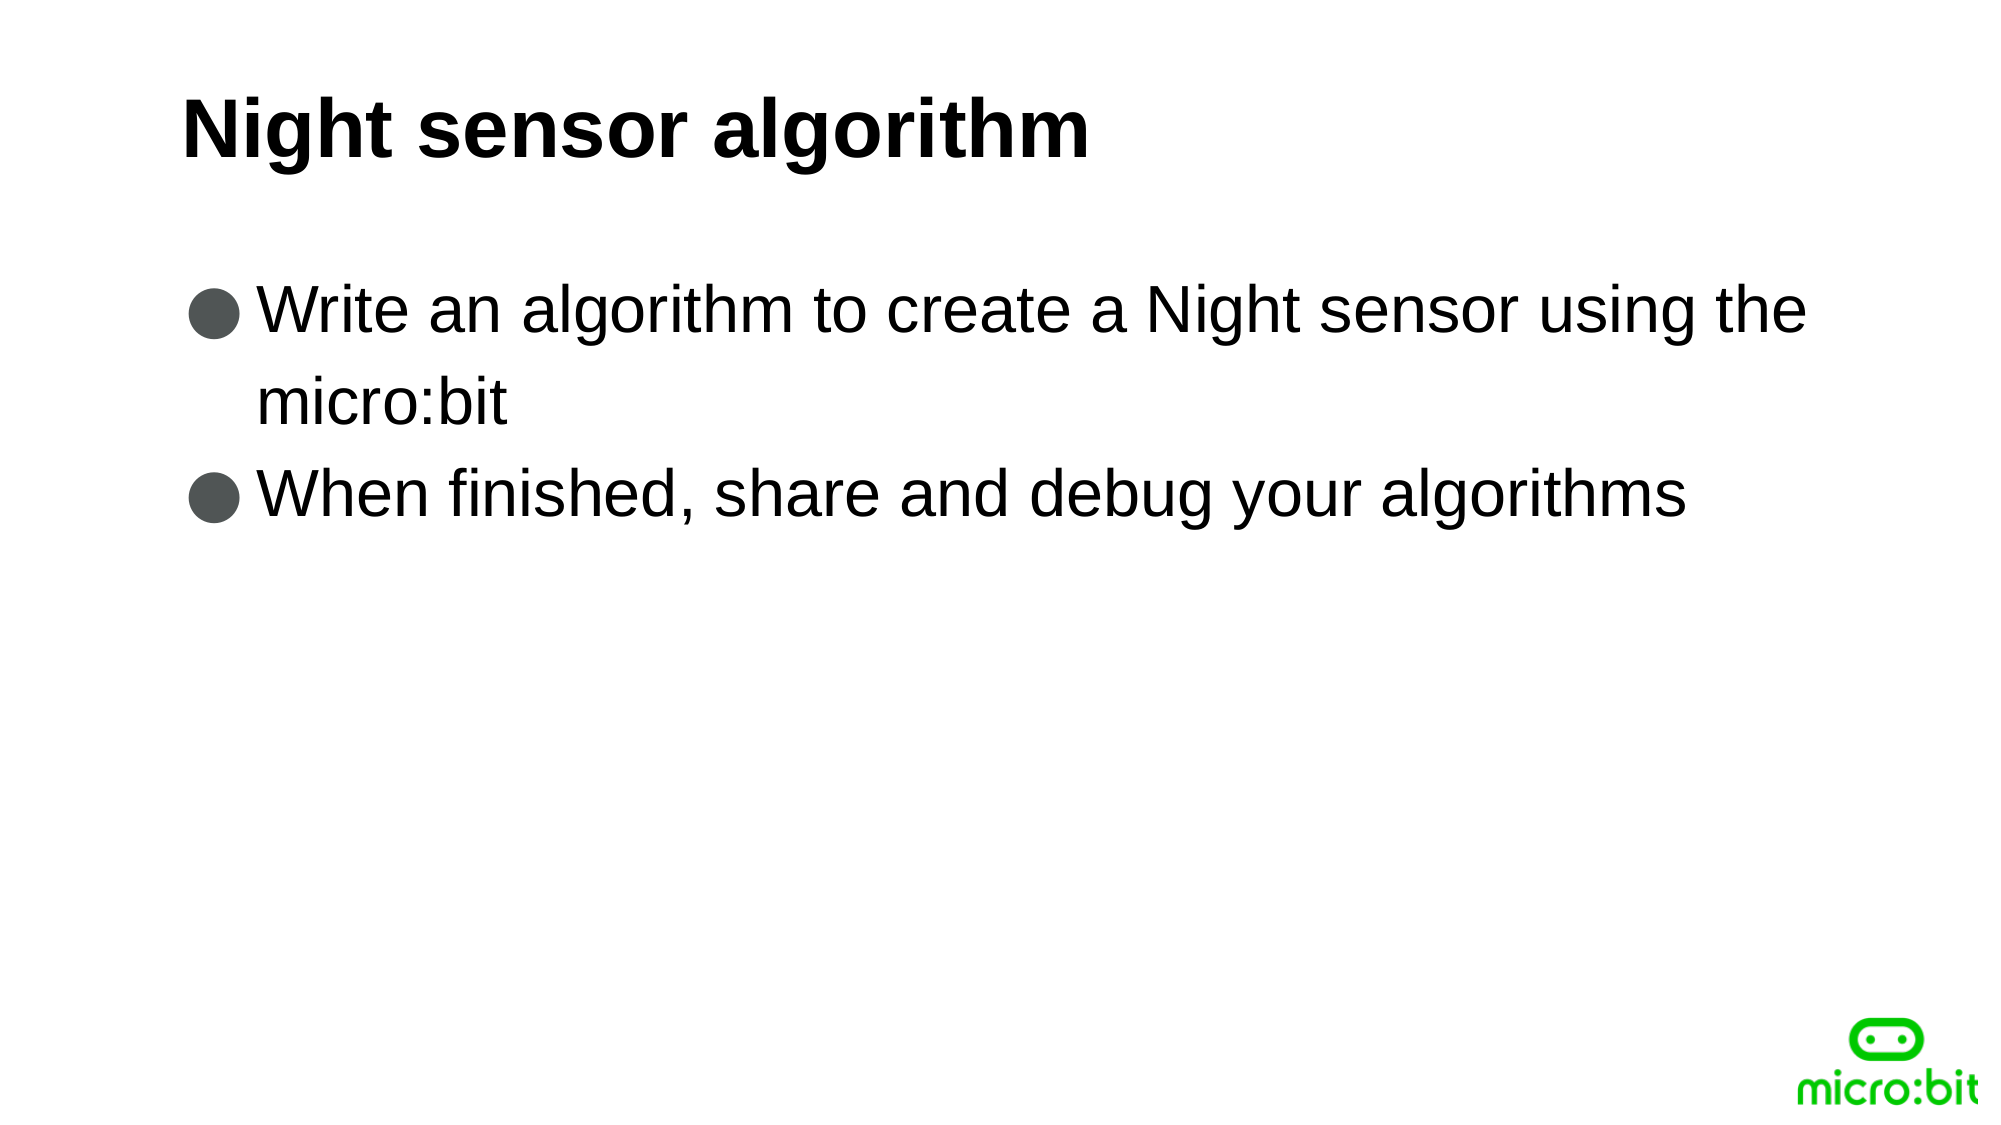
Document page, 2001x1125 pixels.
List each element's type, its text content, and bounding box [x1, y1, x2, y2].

picture [1797, 1017, 1978, 1106]
text_box Night sensor algorithm Write an algorithm to create a Night sensor using the micro:bit When finished, share and debug your algorithms [166, 60, 1918, 884]
